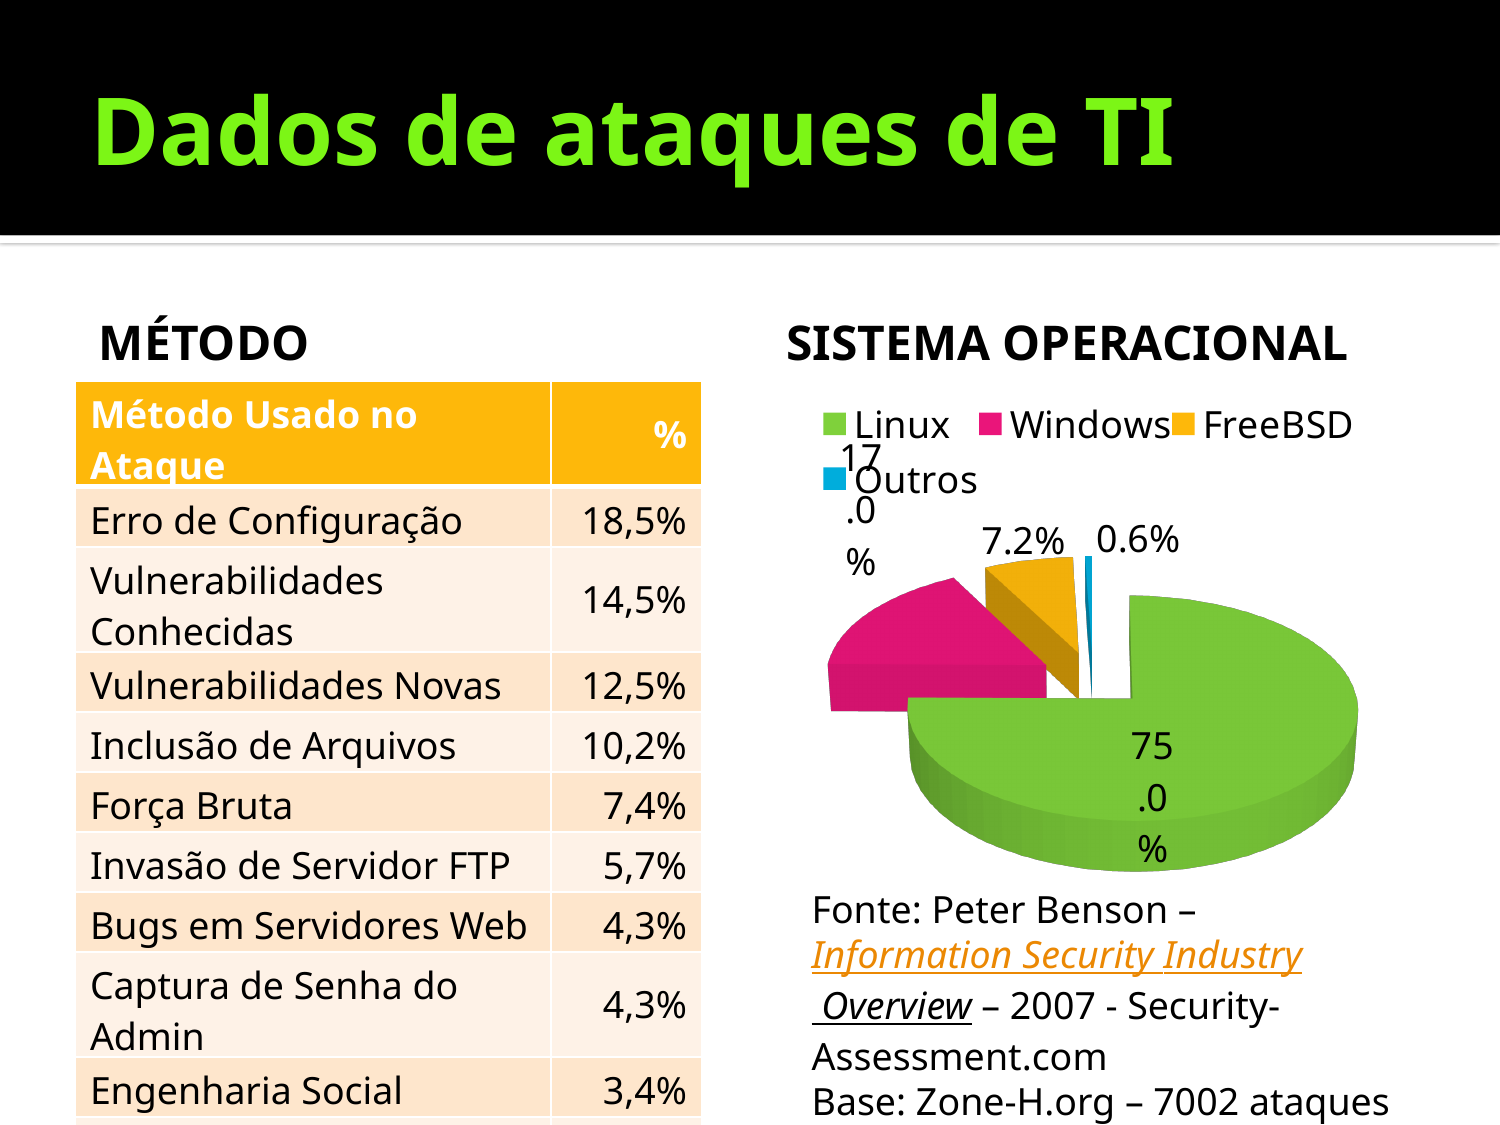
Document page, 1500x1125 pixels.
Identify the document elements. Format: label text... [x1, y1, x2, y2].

table_cell 18,5% [552, 489, 701, 546]
list Sistema operacional [761, 278, 1425, 386]
table_cell 3,4% [552, 1058, 701, 1116]
table_cell 3,4% [552, 1118, 701, 1125]
table_cell Bugs em Servidores Web [76, 893, 550, 951]
table_cell Vulnerabilidades Novas [76, 653, 550, 711]
table_cell 4,3% [552, 893, 701, 951]
list método [75, 278, 738, 396]
table_cell 4,3% [552, 953, 701, 1056]
table_cell Engenharia Social [76, 1058, 550, 1116]
table_header % [552, 382, 701, 484]
table_cell 12,5% [552, 653, 701, 711]
table_cell Erro de Configuração [76, 489, 550, 546]
table_cell Inclusão de Arquivos [76, 713, 550, 771]
table_cell 14,5% [552, 548, 701, 651]
chart [761, 386, 1425, 1035]
table_cell Invasão de Servidor FTP [76, 833, 550, 891]
table_cell Força Bruta [76, 773, 550, 831]
text_box Fonte: Peter Benson – Information Security Industry Overview – 2007 - Security-Assessment.com Base: Zone-H.org – 7002 ataques relatados em uma semana [796, 1044, 1418, 1125]
table_cell Captura de Senha do Admin [76, 953, 550, 1056]
table_cell 5,7% [552, 833, 701, 891]
title Dados de ataques de TI [75, 24, 1425, 231]
table_header Método Usado no Ataque [76, 382, 550, 484]
table_cell 10,2% [552, 713, 701, 771]
table_cell Injeção de Código SQL [76, 1118, 550, 1125]
table_cell 7,4% [552, 773, 701, 831]
table_cell Vulnerabilidades Conhecidas [76, 548, 550, 651]
